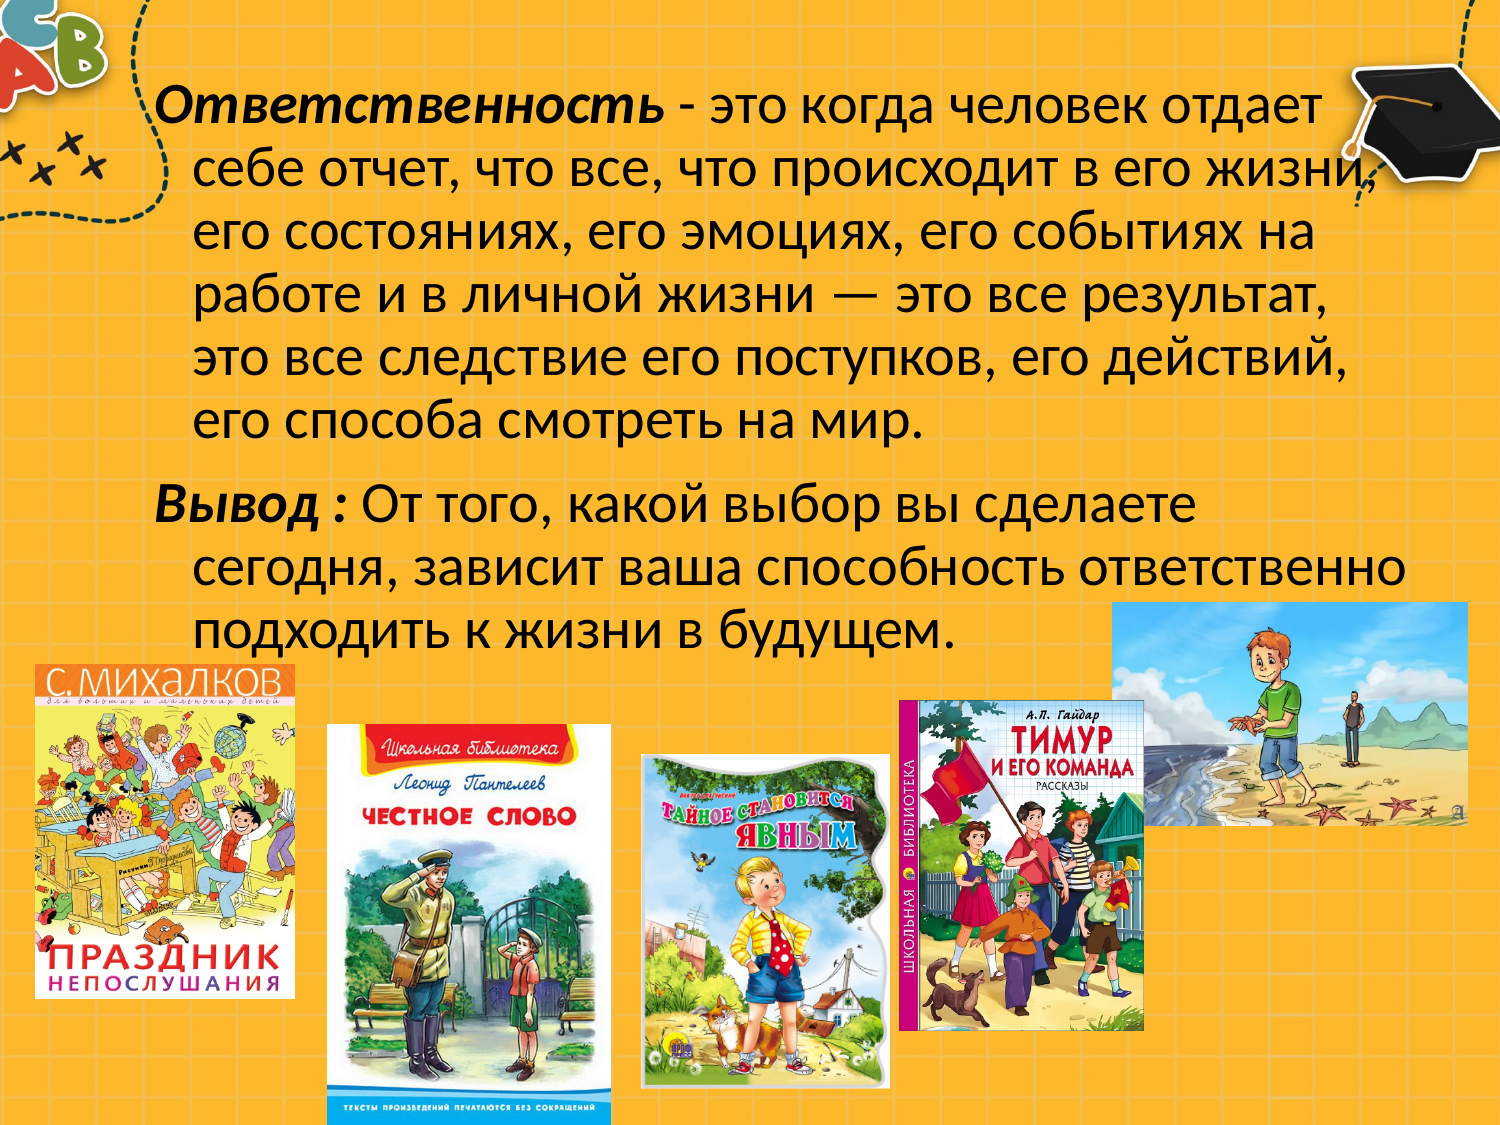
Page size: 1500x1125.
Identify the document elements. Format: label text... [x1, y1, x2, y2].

list Ответственность - это когда человек отдает себе отчет, что все, что происходит в его жизни, его состояниях, его эмоциях, его событиях на работе и в личной жизни — это все результат, это все следствие его поступков, его действий, его способа смотреть на мир. Вывод : От того, какой выбор вы сделаете сегодня, зависит ваша способность ответственно подходить к жизни в будущем. [139, 65, 1434, 780]
picture [455, 1105, 504, 1110]
picture [542, 1104, 594, 1110]
picture [383, 1104, 449, 1110]
picture [516, 1105, 525, 1110]
picture [367, 1106, 377, 1110]
picture [0, 0, 1500, 1125]
picture [349, 1105, 364, 1110]
